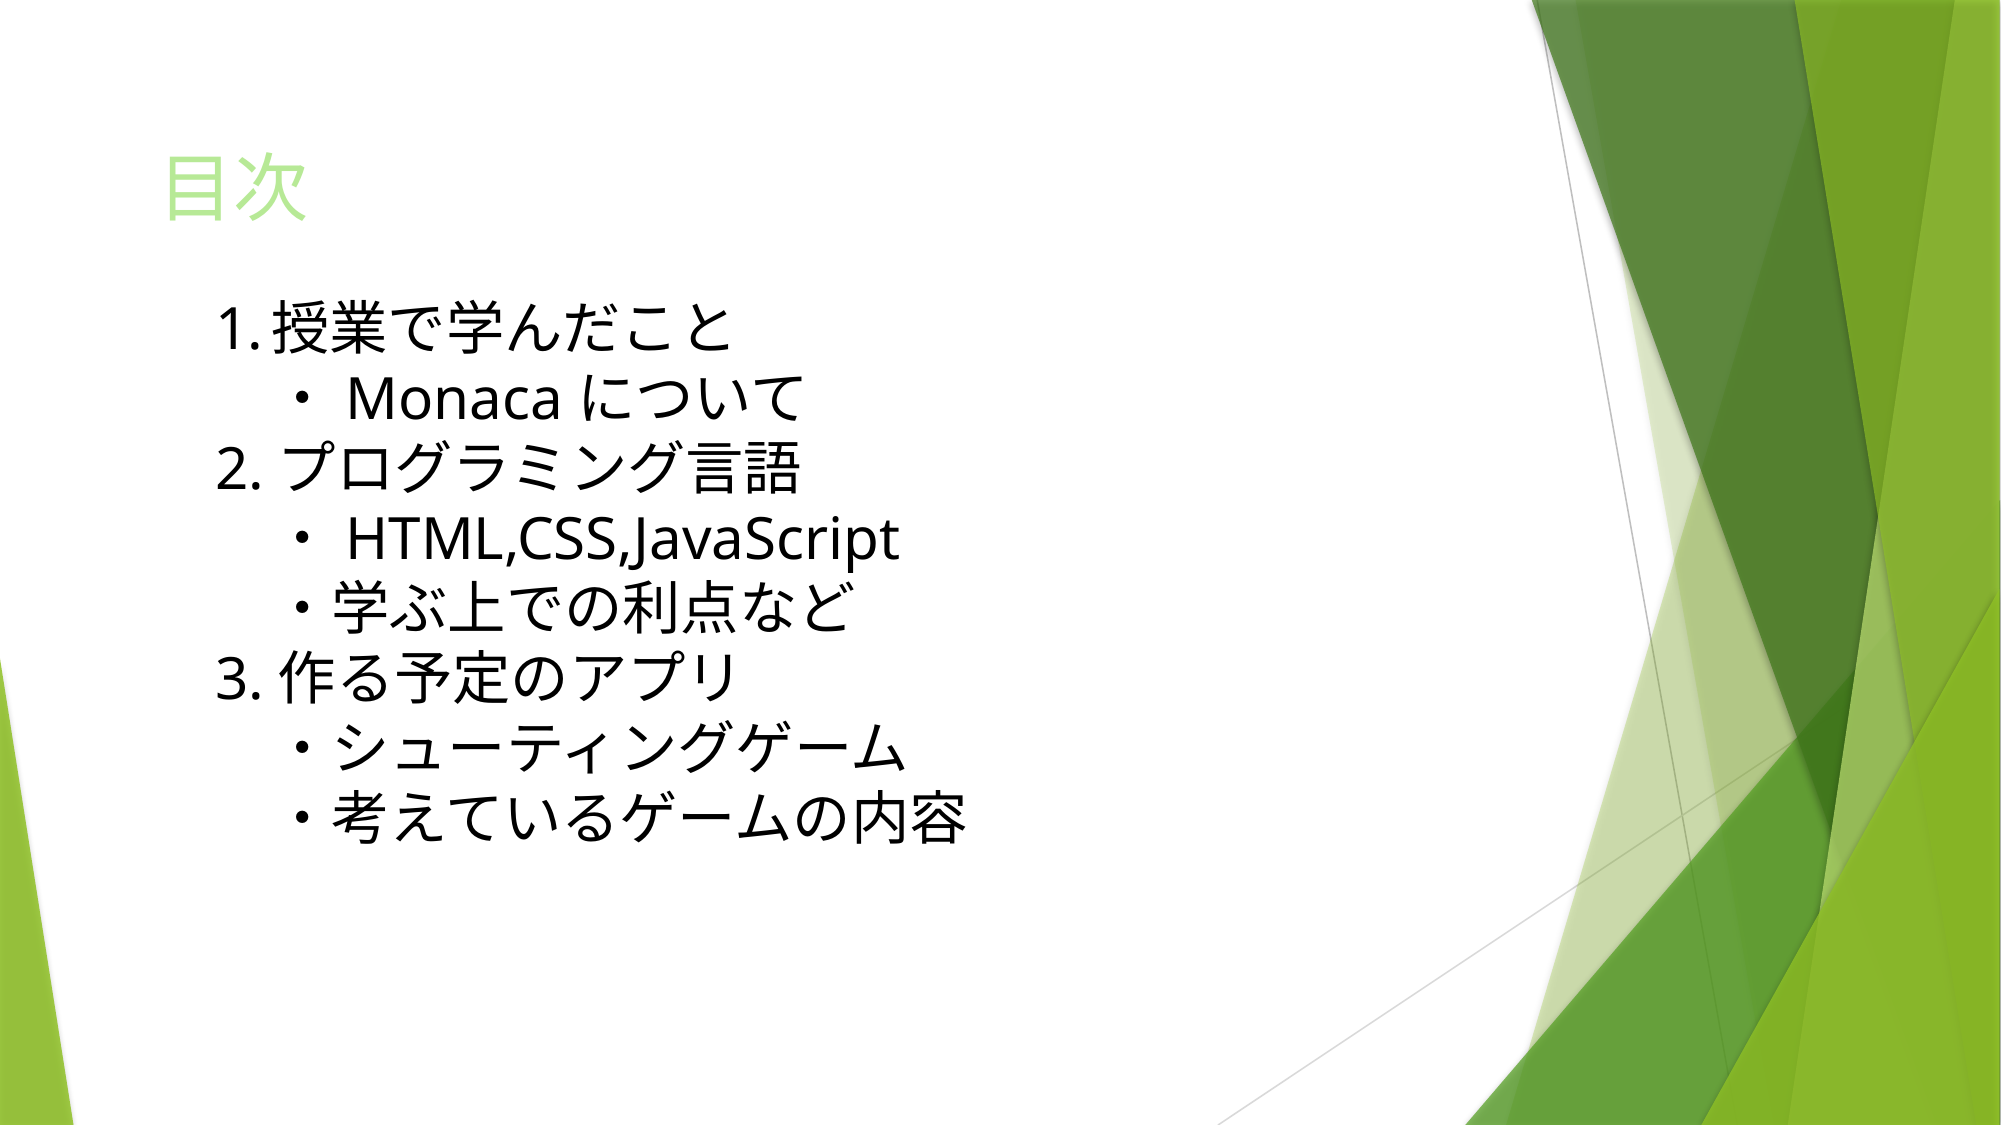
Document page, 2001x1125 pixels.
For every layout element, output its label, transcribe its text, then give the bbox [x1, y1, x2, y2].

text_box 授業で学んだこと ・Monacaについて 2.プログラミング言語 ・HTML,CSS,JavaScript ・学ぶ上での利点など 3.作る予定のアプリ ・シューティングゲーム ・考えているゲームの内容 [200, 283, 1001, 859]
text_box 目次 [143, 133, 397, 239]
